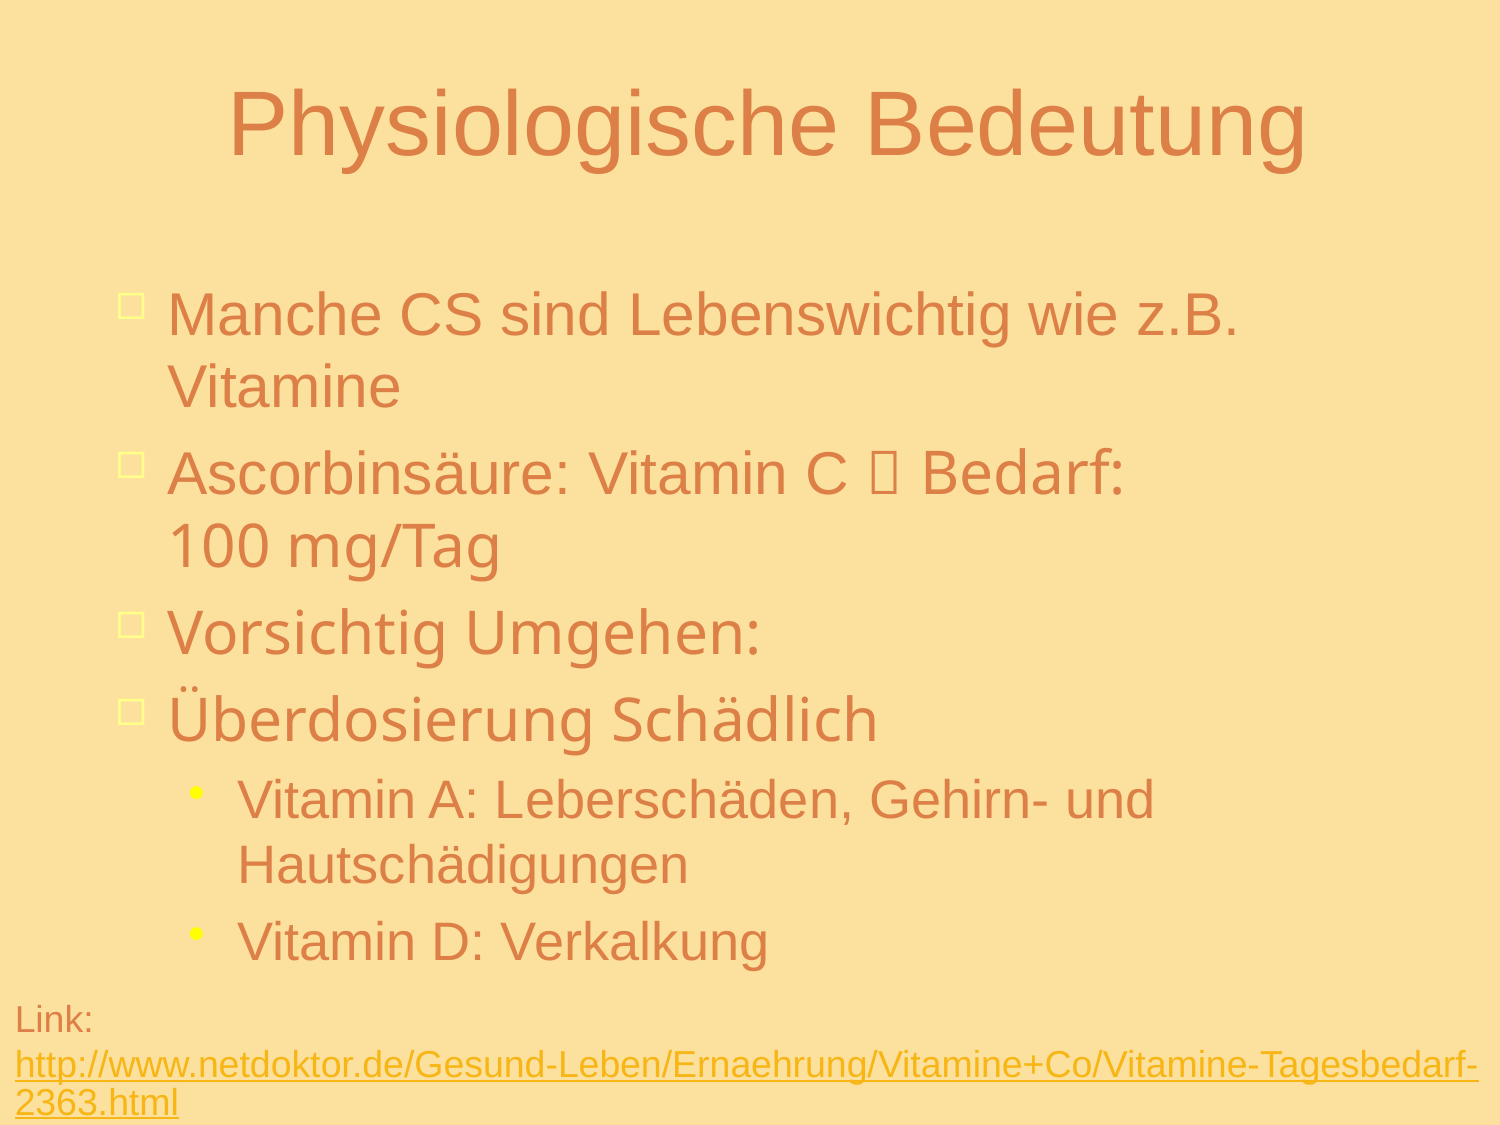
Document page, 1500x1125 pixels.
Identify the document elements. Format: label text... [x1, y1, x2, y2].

text_box Link: http://www.netdoktor.de/Gesund-Leben/Ernaehrung/Vitamine+Co/Vitamine-Tagesbedarf-2363.html, http://de.wikipedia.org/wiki/Ascorbins%C3%A4ure http://www.pflege-abc.info/pflege-abc/artikel/tagesbedarf_vitamine.html [0, 987, 1500, 1125]
title Physiologische Bedeutung [99, 37, 1438, 201]
list Manche CS sind Lebenswichtig wie z.B. Vitamine Ascorbinsäure: Vitamin C  Bedarf: 100 mg/Tag Vorsichtig Umgehen: Überdosierung Schädlich Vitamin A: Leberschäden, Gehirn- und Hautschädigungen Vitamin D: Verkalkung [100, 266, 1438, 987]
